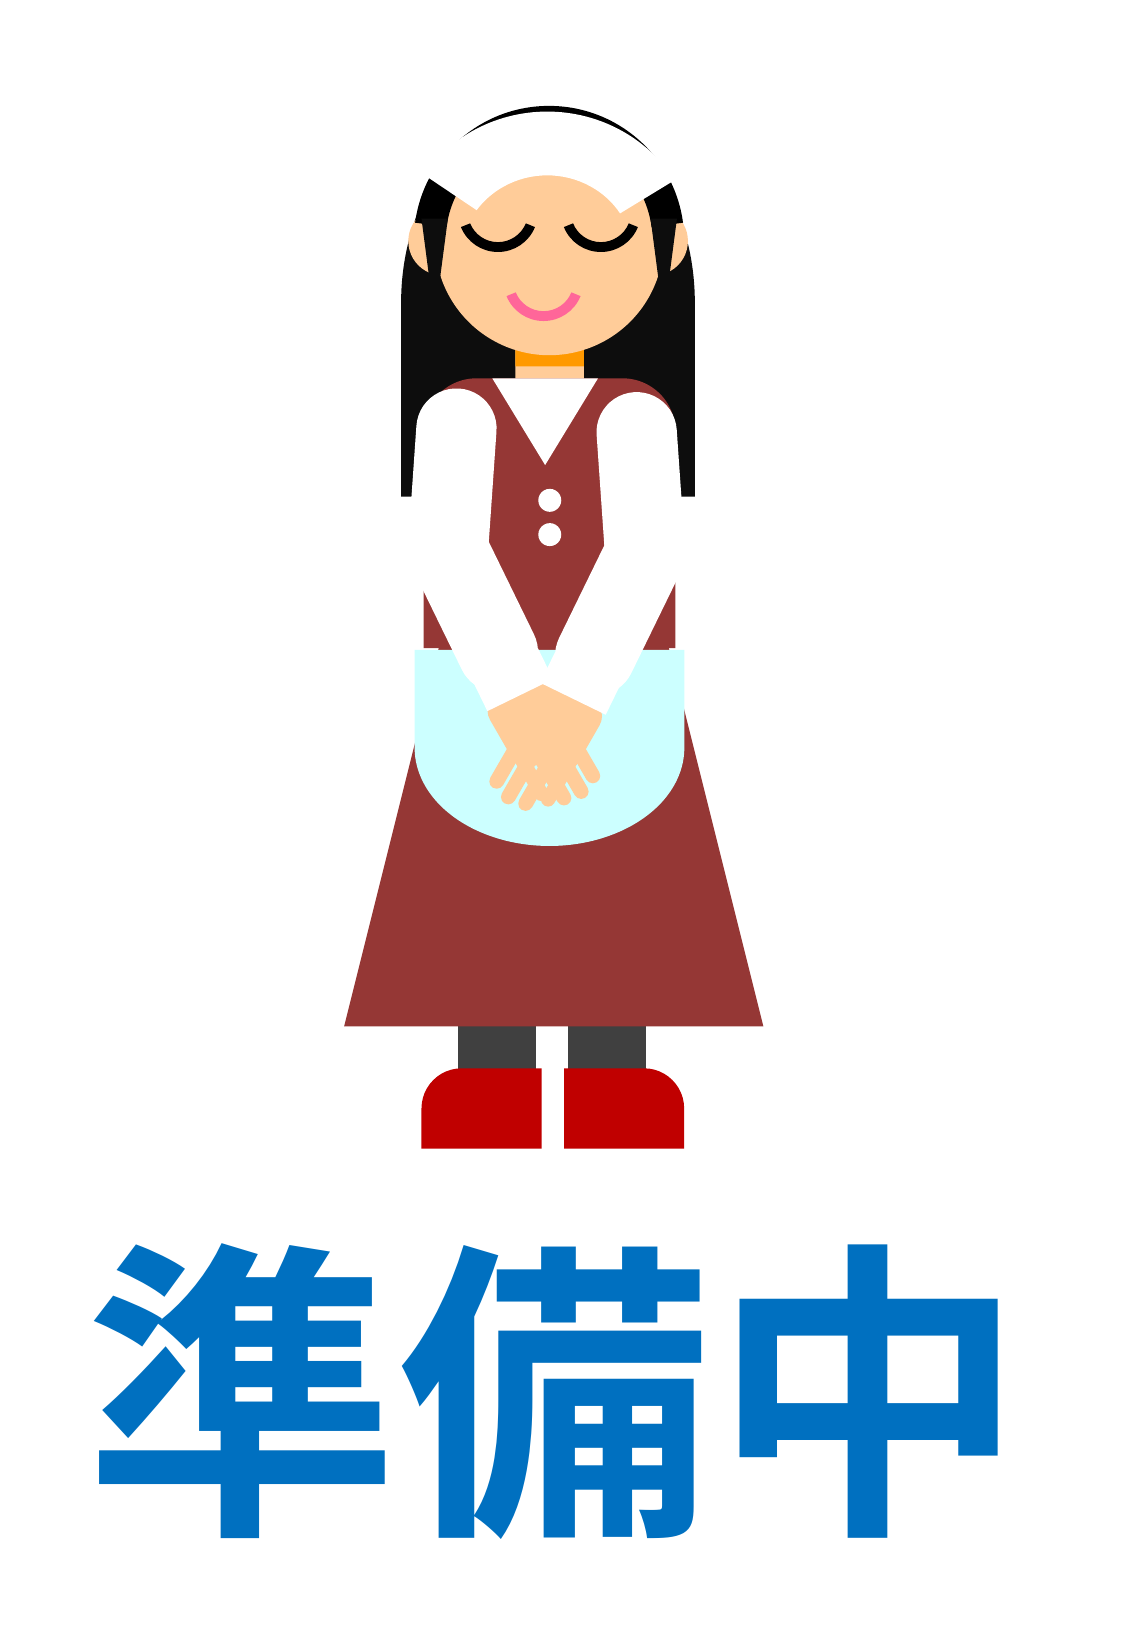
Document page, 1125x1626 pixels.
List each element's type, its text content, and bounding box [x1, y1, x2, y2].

text_box 準備中 [0, 1190, 1125, 1581]
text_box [343, 105, 764, 1149]
